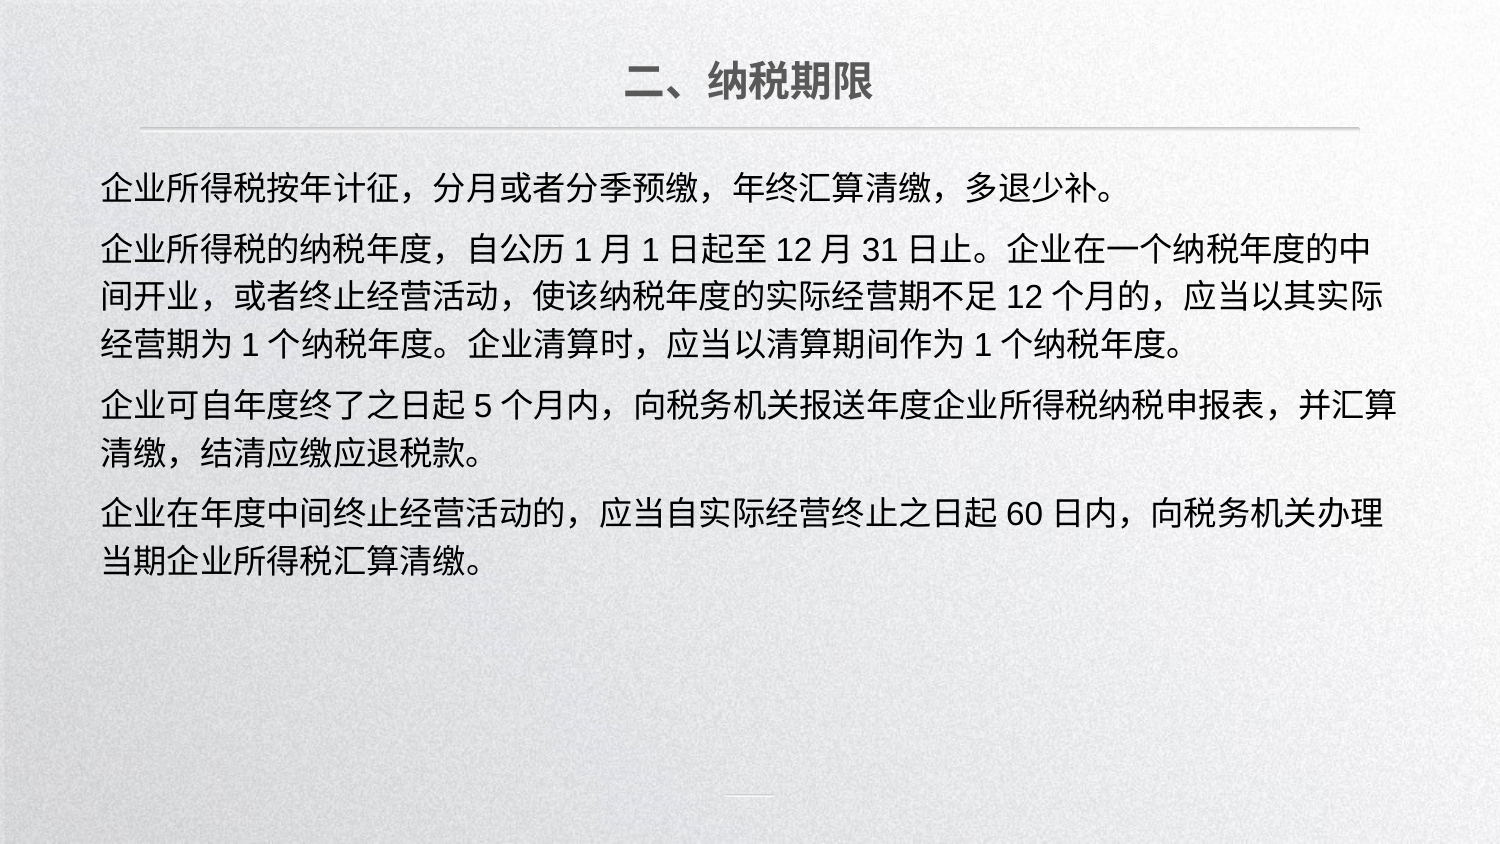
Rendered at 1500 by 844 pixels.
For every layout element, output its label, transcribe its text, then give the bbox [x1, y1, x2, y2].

picture [0, 0, 1500, 844]
text_box 二、纳税期限 [459, 49, 1038, 111]
text_box 企业所得税按年计征，分月或者分季预缴，年终汇算清缴，多退少补。 企业所得税的纳税年度，自公历1月1日起至12月31日止。企业在一个纳税年度的中间开业，或者终止经营活动，使该纳税年度的实际经营期不足12个月的，应当以其实际经营期为1个纳税年度。企业清算时，应当以清算期间作为1个纳税年度。 企业可自年度终了之日起5个月内，向税务机关报送年度企业所得税纳税申报表，并汇算清缴，结清应缴应退税款。 企业在年度中间终止经营活动的，应当自实际经营终止之日起60日内，向税务机关办理当期企业所得税汇算清缴。 [100, 159, 1400, 641]
